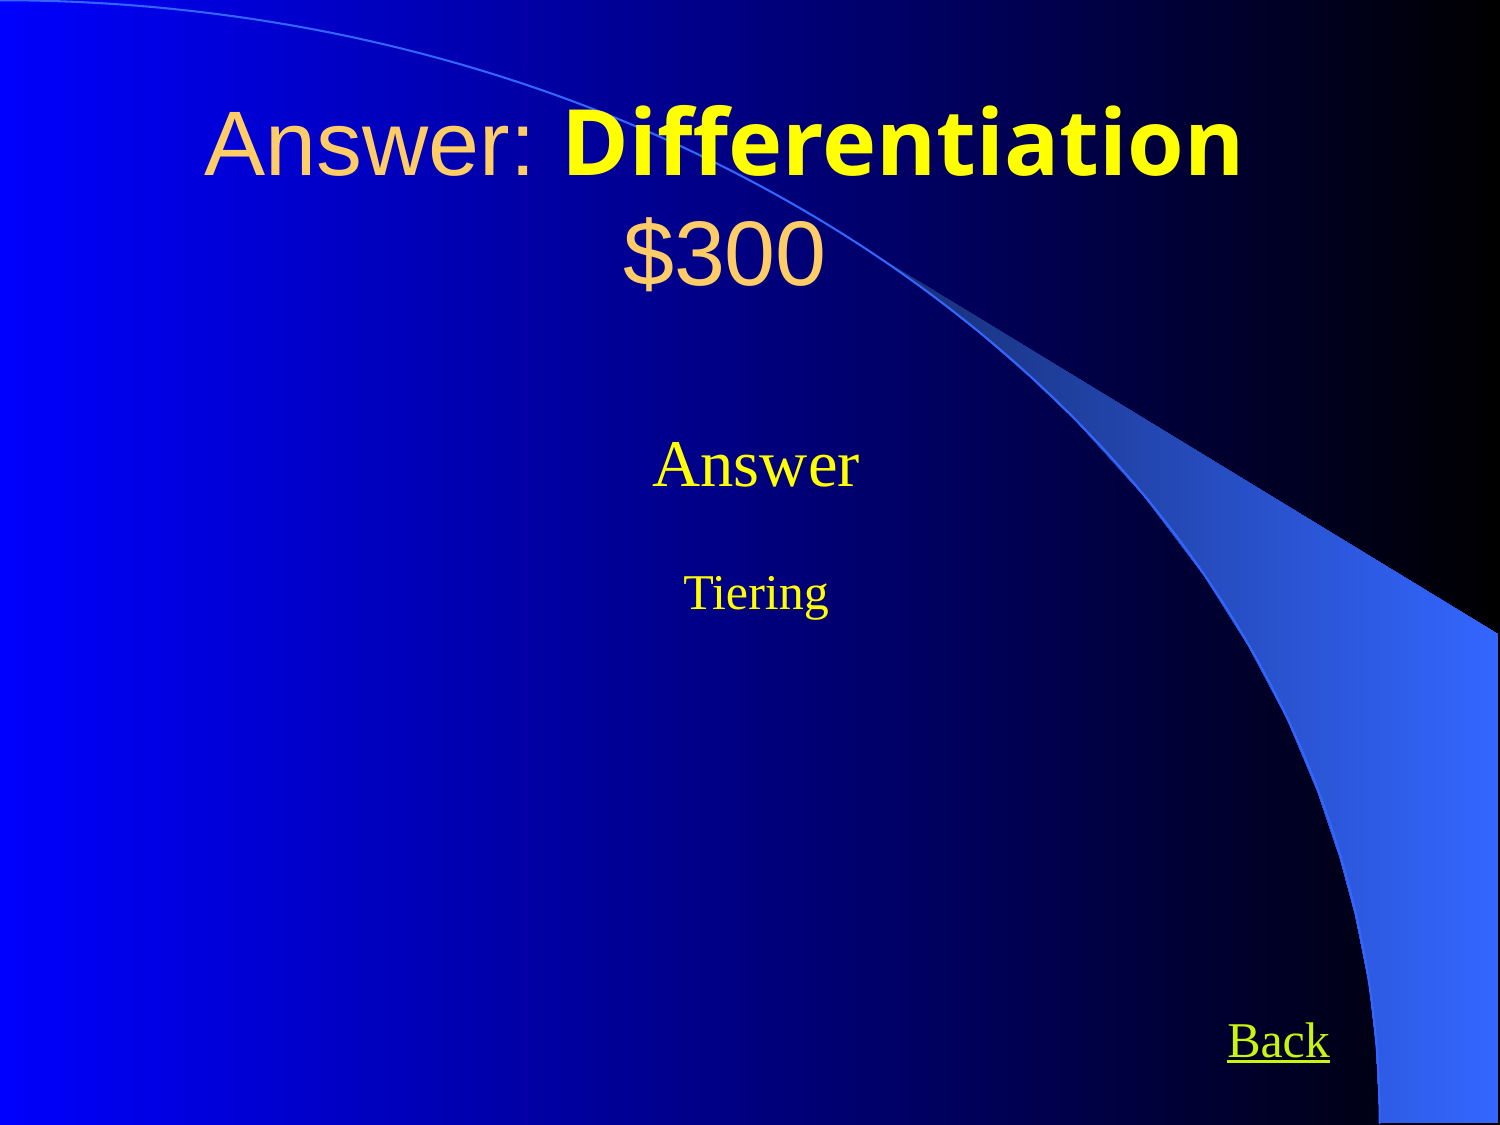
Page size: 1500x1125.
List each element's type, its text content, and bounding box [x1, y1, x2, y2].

title Answer: Differentiation $300 [87, 99, 1363, 288]
text_box Answer Tiering [99, 412, 1413, 808]
text_box Back [1212, 999, 1438, 1075]
